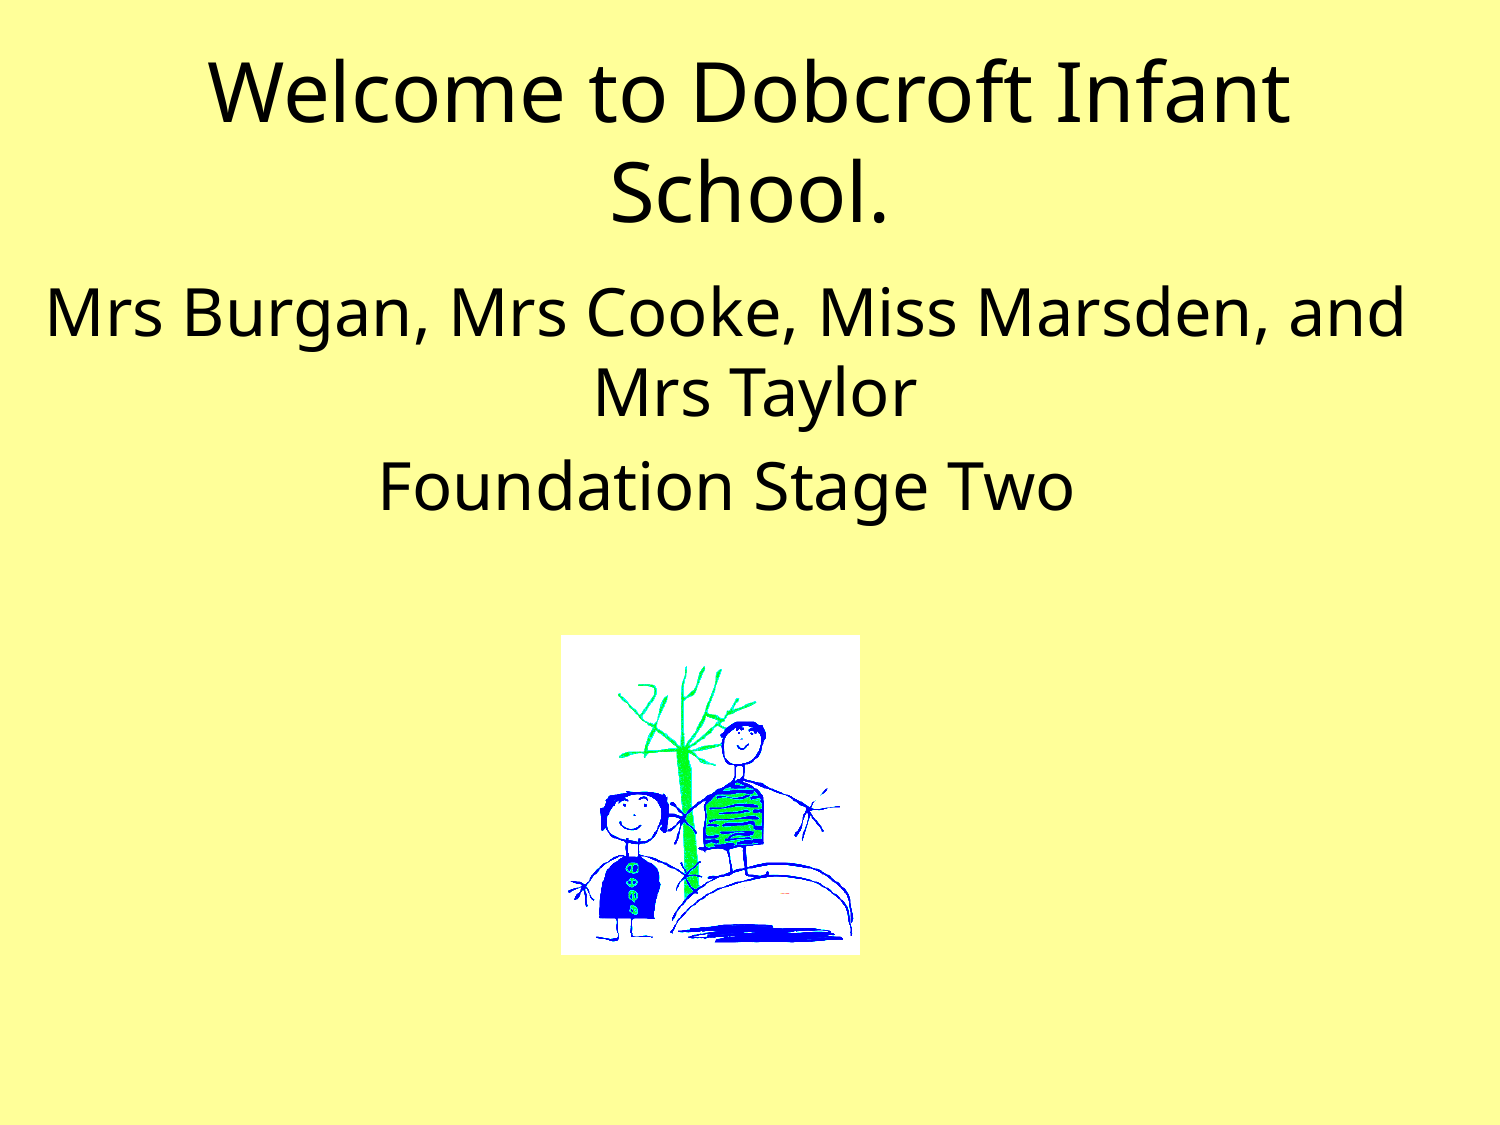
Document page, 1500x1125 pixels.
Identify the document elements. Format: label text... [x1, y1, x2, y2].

picture [560, 635, 860, 955]
title Welcome to Dobcroft Infant School. [75, 45, 1425, 233]
list Mrs Burgan, Mrs Cooke, Miss Marsden, and Mrs Taylor Foundation Stage Two [29, 262, 1425, 1005]
